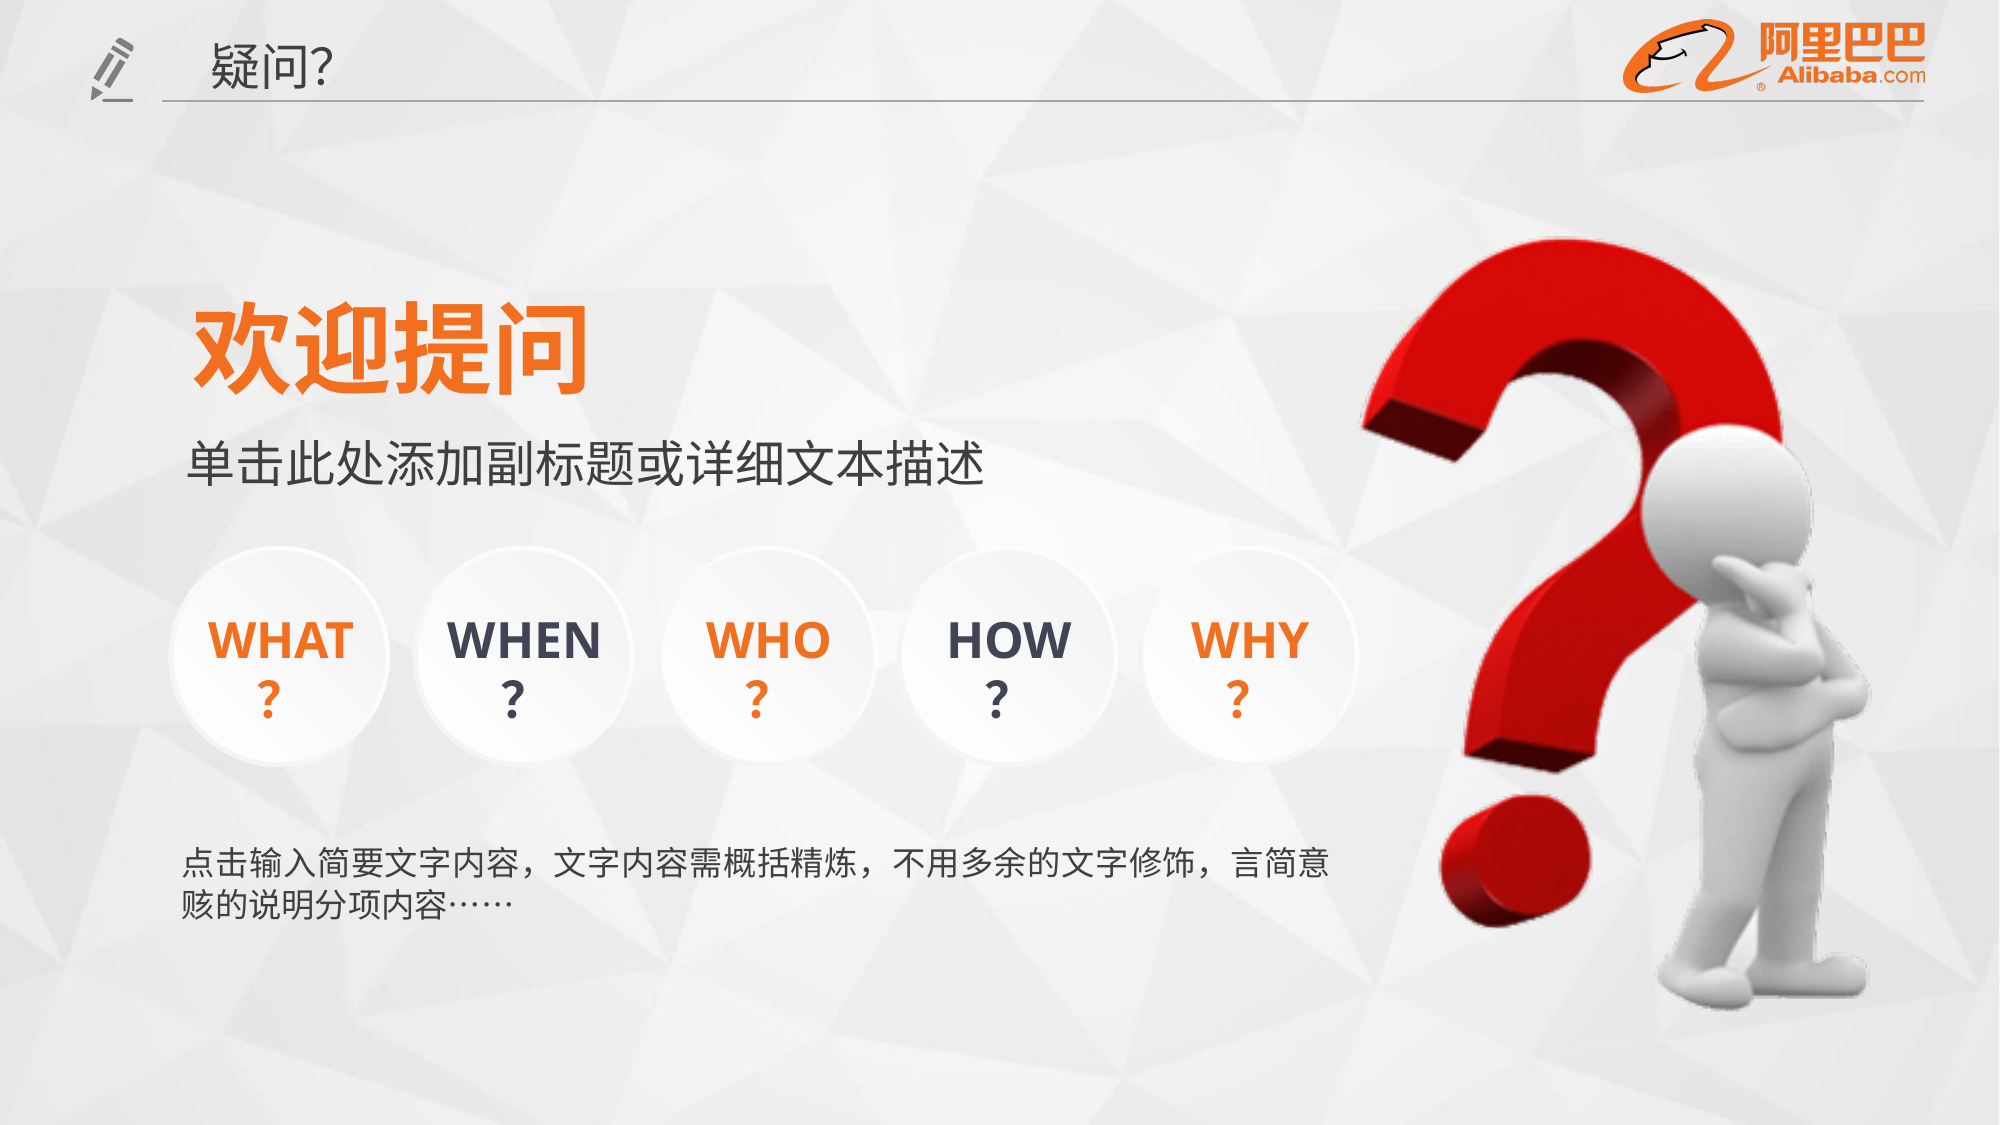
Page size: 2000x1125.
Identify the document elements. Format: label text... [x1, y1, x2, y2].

text_box [104, 59, 126, 89]
text_box 点击输入简要文字内容，文字内容需概括精炼，不用多余的文字修饰，言简意赅的说明分项内容…… [181, 840, 1318, 924]
text_box [115, 37, 134, 52]
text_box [409, 545, 642, 768]
text_box [110, 45, 130, 59]
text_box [652, 545, 886, 768]
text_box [1134, 545, 1318, 768]
text_box 欢迎提问 [177, 278, 825, 414]
text_box [90, 86, 104, 101]
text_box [164, 545, 398, 768]
text_box 单击此处添加副标题或详细文本描述 [170, 424, 1318, 500]
text_box [102, 98, 134, 102]
picture [0, 0, 2000, 1125]
text_box [93, 52, 115, 82]
text_box 疑问？ [195, 28, 376, 100]
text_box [893, 545, 1126, 768]
